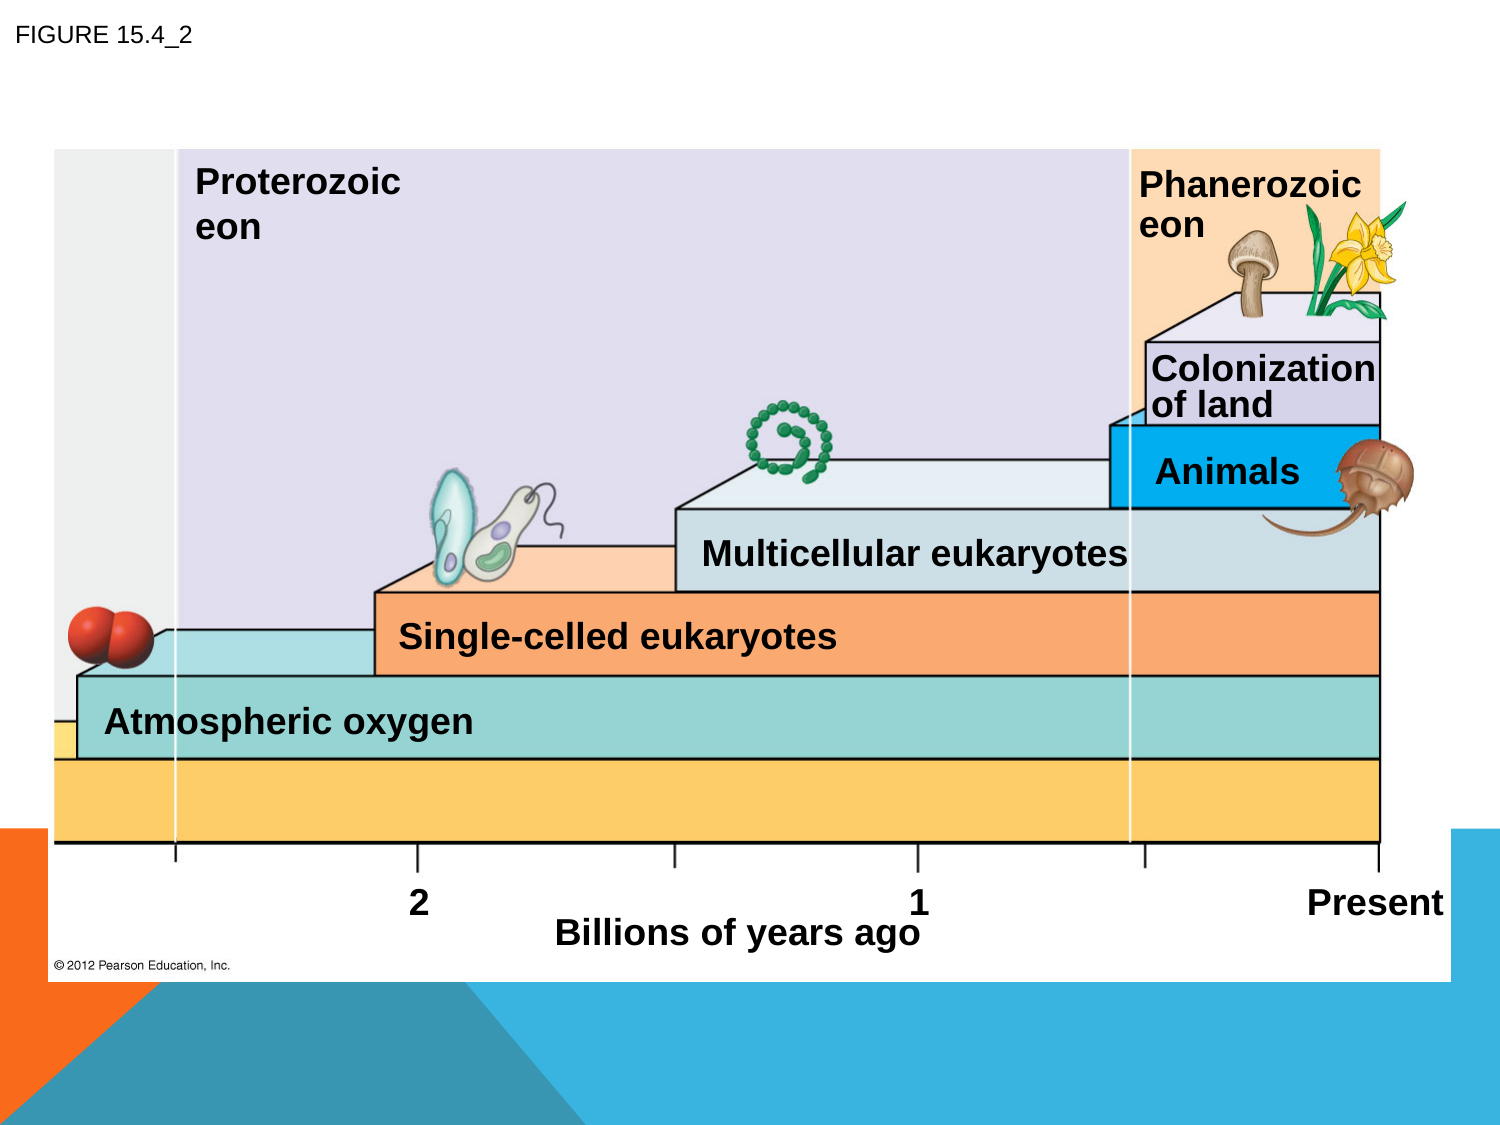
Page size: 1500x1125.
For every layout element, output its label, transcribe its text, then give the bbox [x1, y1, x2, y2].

picture [48, 142, 1452, 983]
title Figure 15.4_2 [0, 8, 325, 59]
